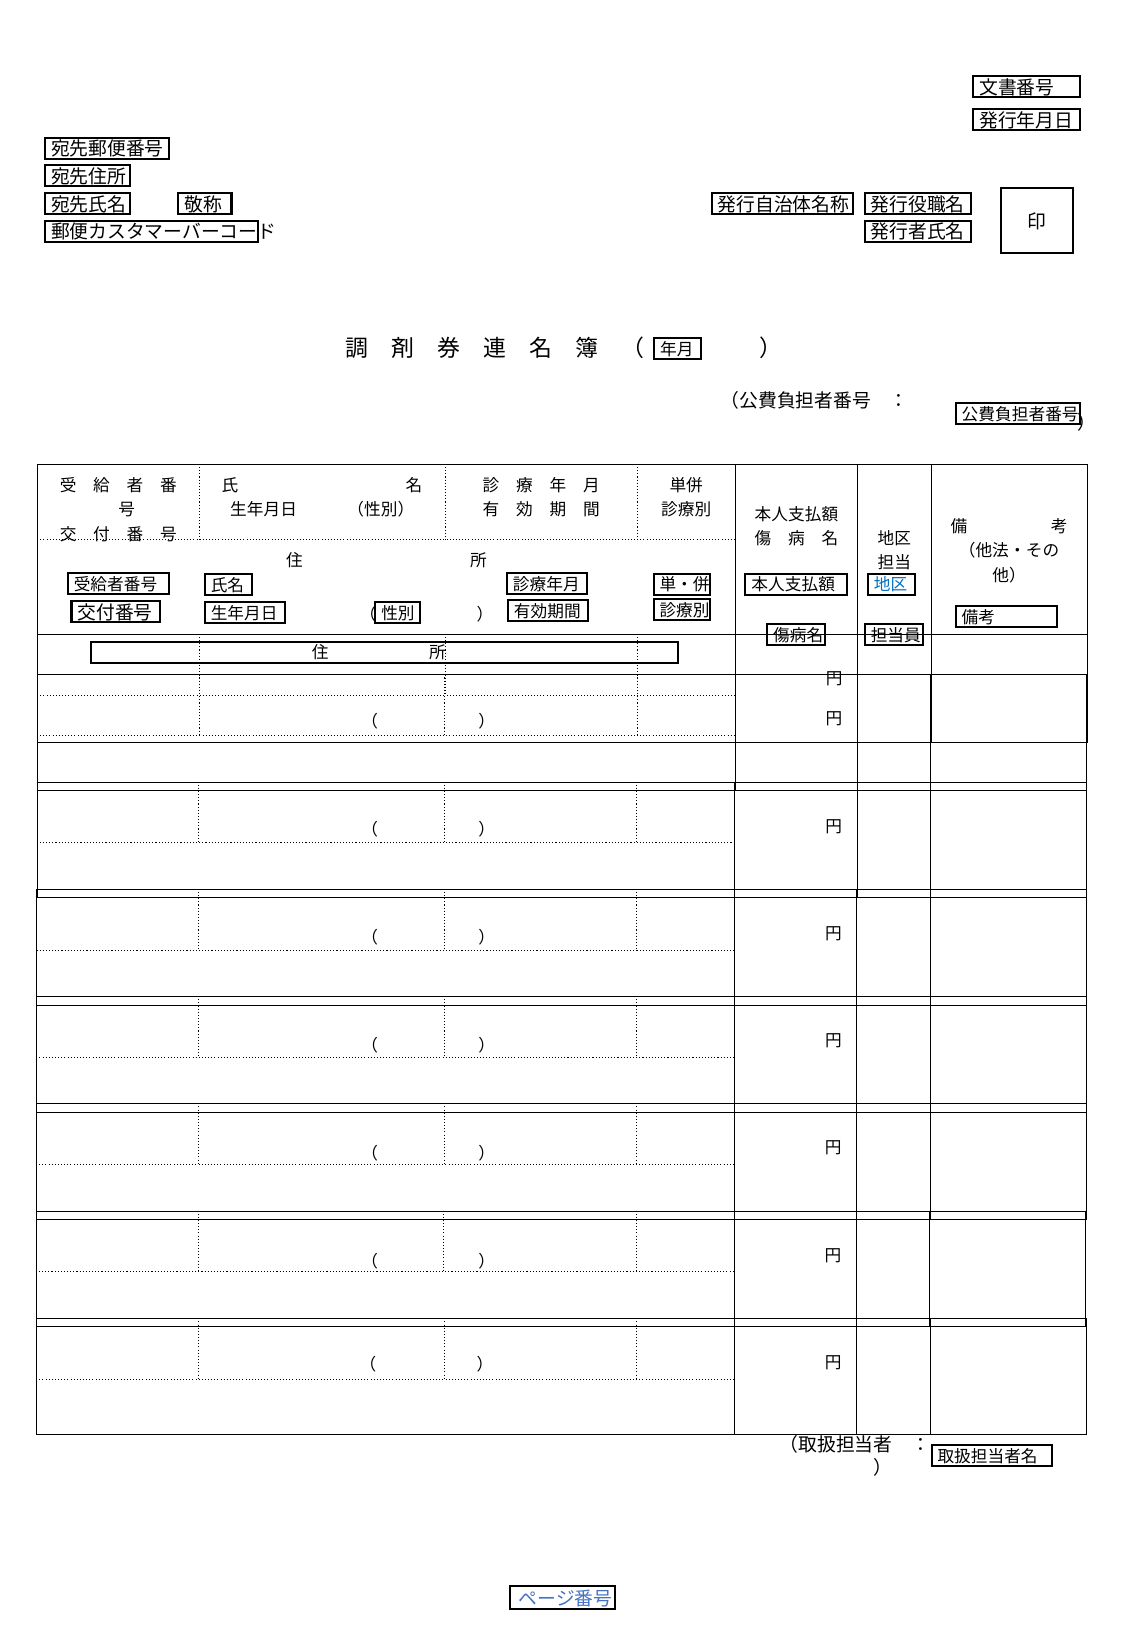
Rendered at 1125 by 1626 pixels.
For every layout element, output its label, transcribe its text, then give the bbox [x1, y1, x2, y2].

table_cell [199, 664, 445, 674]
text_box （ ） [353, 1352, 442, 1375]
table_cell [445, 635, 637, 641]
table_header [931, 675, 1086, 782]
table_header 受 給 者 番 号 交 付 番 号 [38, 465, 199, 539]
text_box （ ） [355, 1141, 444, 1164]
table_cell [637, 635, 735, 674]
text_box 生年月日 [204, 601, 286, 624]
table_header [931, 997, 1086, 1103]
table_header [198, 1104, 444, 1165]
table_header [637, 783, 734, 843]
text_box （ ） [355, 817, 444, 841]
table_header [857, 997, 930, 1103]
table_header [857, 890, 930, 996]
table_header 円 [735, 1319, 856, 1434]
text_box 本人支払額 [744, 573, 848, 596]
table_cell [38, 635, 199, 674]
table_header [857, 1212, 929, 1318]
table_header 氏 名 生年月日 （性別） [199, 465, 445, 539]
table_cell [38, 843, 734, 889]
table_header [931, 783, 1086, 889]
table_header [858, 675, 930, 782]
table_header [198, 997, 444, 1057]
text_box （ ） [355, 1249, 444, 1272]
table_header [199, 675, 445, 736]
table_header [198, 1212, 444, 1272]
table_header [637, 675, 735, 736]
table_cell [37, 1380, 734, 1434]
table_header [858, 783, 930, 889]
table_header 円 [735, 1104, 856, 1211]
table_header 円 [735, 1212, 856, 1318]
text_box 氏名 [204, 573, 253, 596]
text_box 発行年月日 [972, 108, 1081, 131]
table_header [857, 1319, 930, 1434]
text_box ページ番号 [509, 1585, 616, 1610]
text_box 文書番号 [972, 75, 1081, 98]
table_header [444, 1212, 636, 1272]
text_box （ ） [355, 710, 444, 733]
text_box 宛先郵便番号 [44, 137, 170, 160]
table_header 本人支払額傷 病 名 [736, 465, 857, 634]
text_box （ ） [355, 925, 444, 948]
table_header [857, 1104, 930, 1211]
text_box 調 剤 券 連 名 簿 （ ） [91, 326, 1037, 392]
table_header [636, 997, 734, 1057]
table_header [37, 1319, 198, 1380]
table_cell [37, 1057, 734, 1103]
table_cell [858, 635, 931, 674]
table_header [445, 783, 637, 843]
table_cell [445, 664, 637, 674]
table_header 診 療 年 月 有 効 期 間 [445, 465, 637, 539]
table_header [445, 675, 637, 736]
table_header [931, 1104, 1086, 1211]
text_box 住 所 [90, 641, 679, 664]
table_header 円 [736, 675, 857, 782]
table_cell [37, 1165, 734, 1211]
text_box 単・併 [653, 573, 711, 596]
text_box （ ） [353, 602, 442, 625]
table_cell [38, 736, 735, 782]
table_header [637, 890, 734, 950]
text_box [764, 1436, 1124, 1475]
text_box 郵便カスタマーバーコード [44, 220, 259, 243]
text_box 地区 [867, 573, 916, 596]
table_header [636, 1104, 734, 1165]
table_header [37, 890, 199, 950]
table_header 単併 診療別 [637, 465, 735, 539]
text_box 公費負担者番号 [955, 402, 1081, 425]
table_header 地区担当 [858, 465, 931, 634]
table_cell [37, 950, 734, 996]
text_box （公費負担者番号 ： ） [698, 381, 1111, 464]
table_header [199, 890, 445, 950]
table_cell [932, 635, 1087, 674]
text_box 備考 [955, 605, 1058, 628]
table_cell 住 所 [38, 539, 735, 634]
text_box 年月 [653, 337, 702, 360]
table_header [444, 1104, 636, 1165]
text_box 傷病名 [766, 623, 826, 646]
table_header [37, 997, 198, 1057]
table_header [38, 783, 199, 843]
table_cell [199, 635, 445, 641]
table_header [636, 1212, 734, 1272]
table_header [444, 1319, 636, 1380]
table_header [37, 1212, 198, 1272]
table_header [444, 997, 636, 1057]
table_header [931, 1319, 1086, 1434]
text_box 受給者番号 [67, 572, 170, 595]
table_header [931, 890, 1086, 996]
table_cell [37, 1272, 734, 1318]
text_box 診療年月 [506, 572, 588, 595]
text_box 診療別 [653, 598, 711, 621]
text_box 有効期間 [507, 599, 589, 622]
table_header [199, 783, 445, 843]
table_header [38, 675, 199, 736]
text_box 宛先氏名 [44, 192, 131, 215]
table_header 備 考 （他法・その他） [932, 465, 1087, 634]
text_box 敬称 [177, 192, 233, 215]
table_header [930, 1212, 1085, 1318]
text_box 交付番号 [70, 600, 161, 623]
table_header [198, 1319, 444, 1380]
text_box 担当員 [864, 623, 924, 646]
table_header 円 [735, 890, 856, 996]
table_header [37, 1104, 198, 1165]
table_header [445, 890, 637, 950]
text_box （ ） [355, 1033, 444, 1056]
table_cell 円 [736, 635, 857, 674]
text_box 宛先住所 [44, 164, 131, 187]
table_header 円 [735, 997, 856, 1103]
table_header 円 [735, 783, 857, 889]
table_header [636, 1319, 734, 1380]
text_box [711, 188, 1074, 254]
